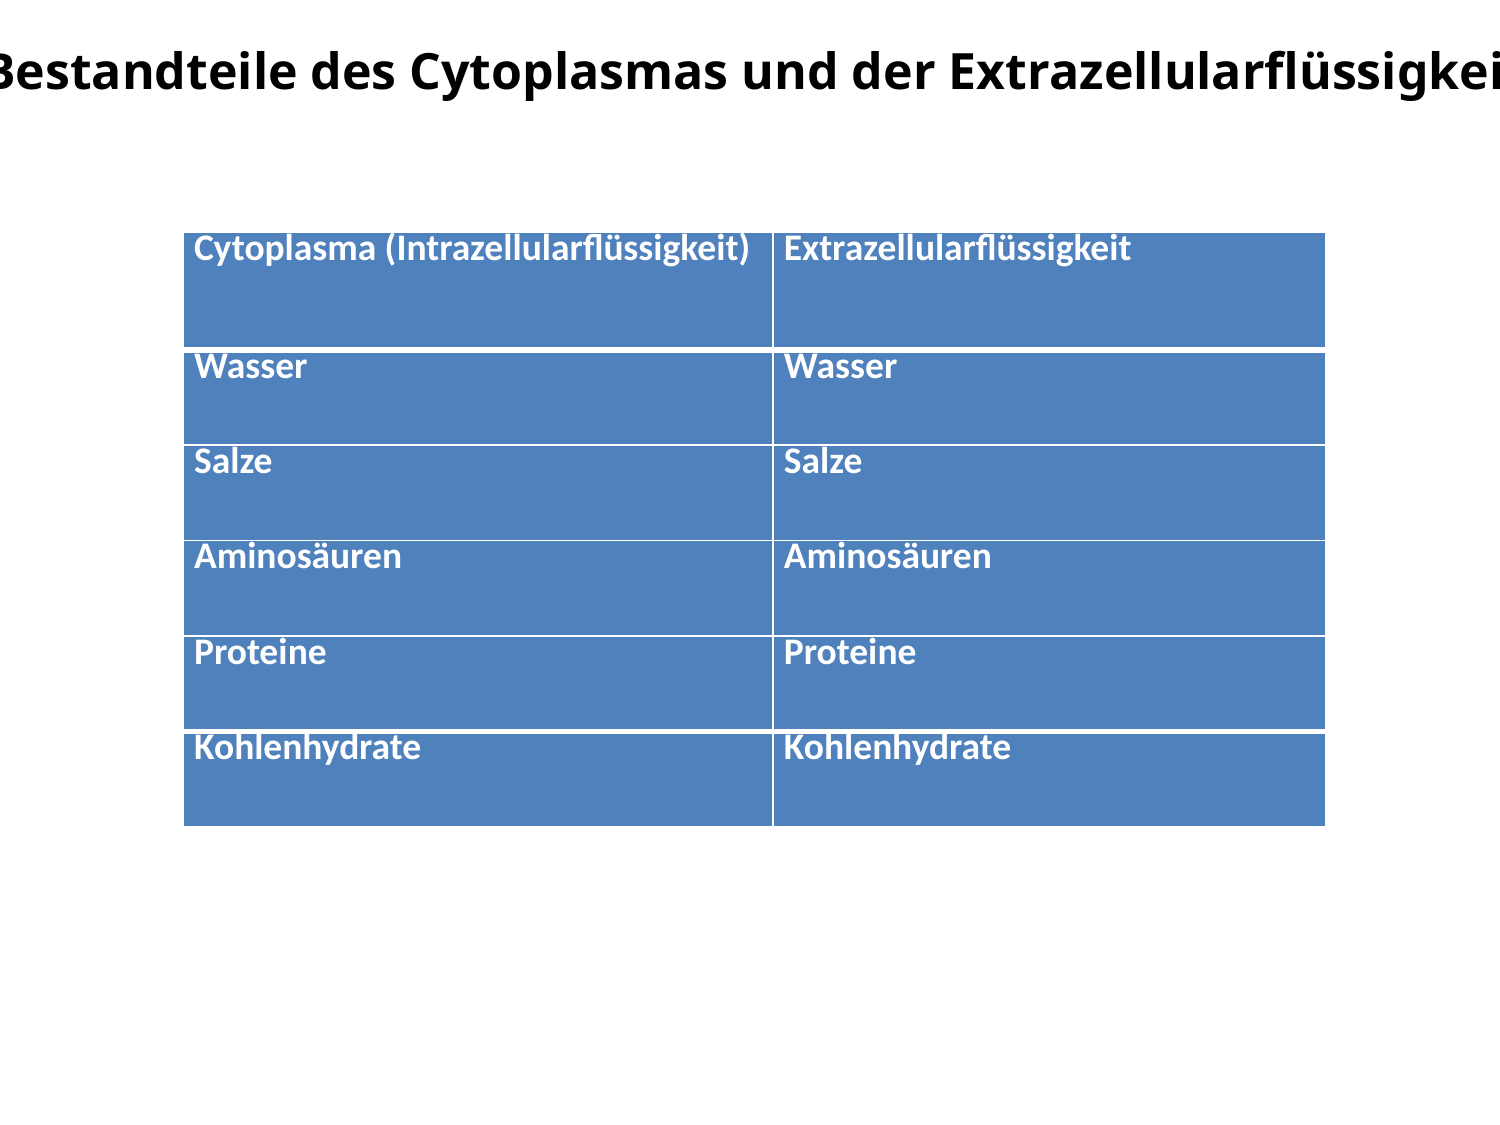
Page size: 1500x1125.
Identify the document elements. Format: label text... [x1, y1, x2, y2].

table_cell Wasser [774, 353, 1325, 444]
table_header Cytoplasma (Intrazellularflüssigkeit) [184, 233, 772, 347]
table_cell Kohlenhydrate [774, 734, 1325, 826]
table_cell Aminosäuren [184, 541, 772, 635]
table_cell Salze [184, 446, 772, 540]
text_box Bestandteile des Cytoplasmas und der Extrazellularflüssigkeit [0, 32, 1500, 152]
table_cell Proteine [184, 637, 772, 729]
table_cell Proteine [774, 637, 1325, 729]
table_cell Salze [774, 446, 1325, 540]
table_cell Aminosäuren [774, 541, 1325, 635]
table_header Extrazellularflüssigkeit [774, 233, 1325, 347]
table_cell Kohlenhydrate [184, 734, 772, 826]
table_cell Wasser [184, 353, 772, 444]
